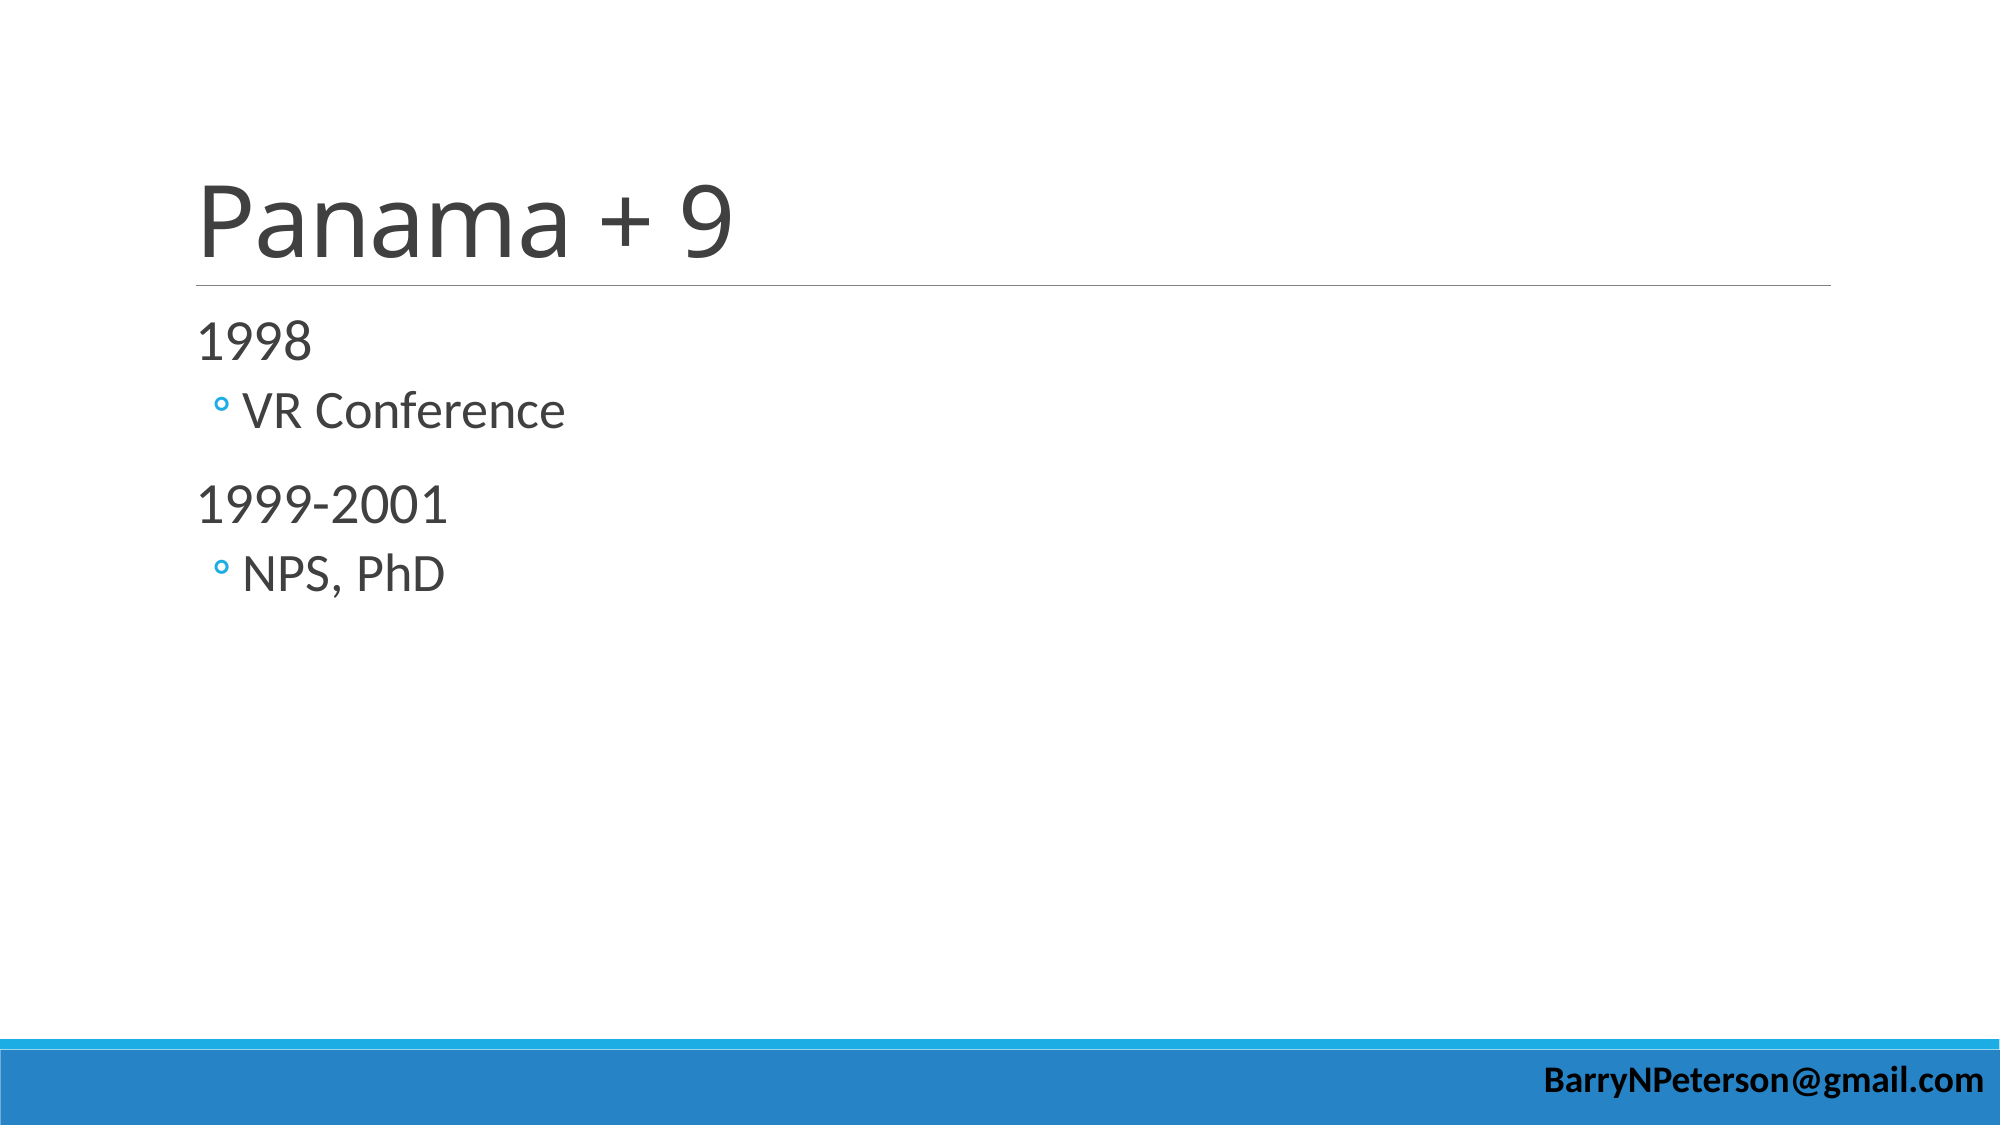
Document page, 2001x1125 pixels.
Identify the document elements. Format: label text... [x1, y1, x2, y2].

text_box BarryNPeterson@gmail.com [999, 1047, 2000, 1108]
list 1998 VR Conference 1999-2001 NPS, PhD [180, 302, 1830, 963]
title Panama + 9 [180, 47, 1830, 285]
